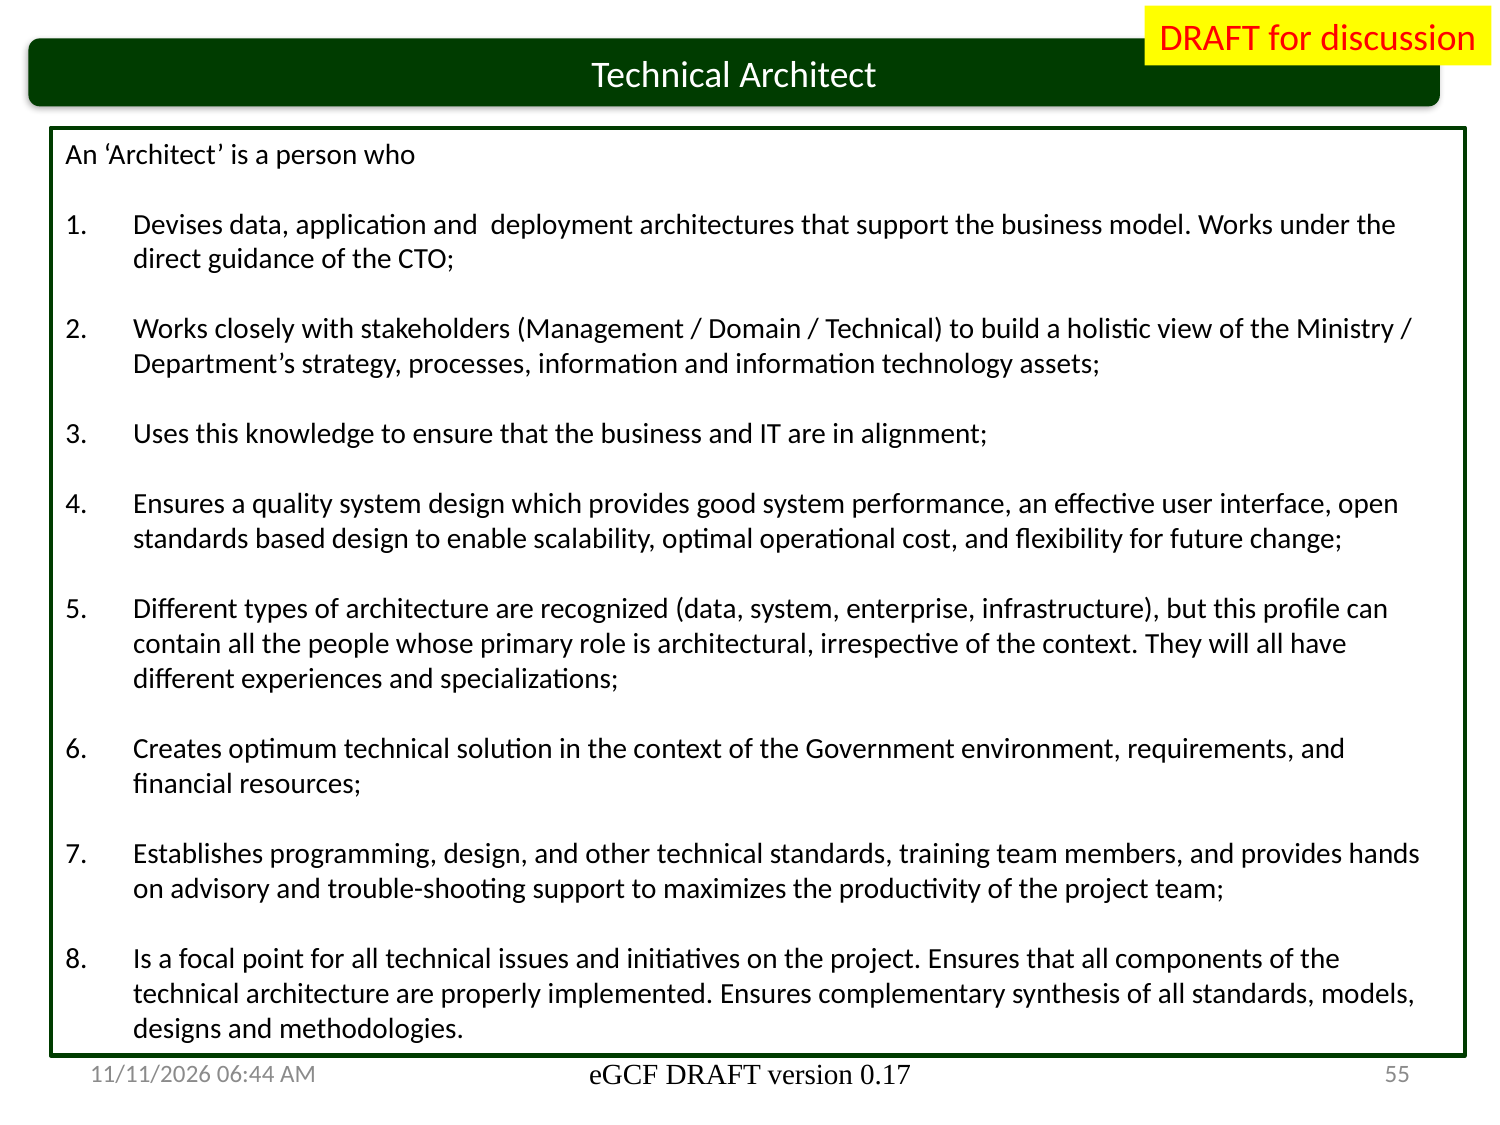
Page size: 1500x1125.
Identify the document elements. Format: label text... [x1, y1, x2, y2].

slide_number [75, 1042, 425, 1103]
text_box DRAFT for discussion [1144, 5, 1492, 66]
text_box An ‘Architect’ is a person who Devises data, application and deployment architectures that support the business model. Works under the direct guidance of the CTO; Works closely with stakeholders (Management / Domain / Technical) to build a holistic view of the Ministry / Department’s strategy, processes, information and information technology assets; Uses this knowledge to ensure that the business and IT are in alignment; Ensures a quality system design which provides good system performance, an effective user interface, open standards based design to enable scalability, optimal operational cost, and flexibility for future change; Different types of architecture are recognized (data, system, enterprise, infrastructure), but this profile can contain all the people whose primary role is architectural, irrespective of the context. They will all have different experiences and specializations; Creates optimum technical solution in the context of the Government environment, requirements, and financial resources; Establishes programming, design, and other technical standards, training team members, and provides hands on advisory and trouble-shooting support to maximizes the productivity of the project team; Is a focal point for all technical issues and initiatives on the project. Ensures that all components of the technical architecture are properly implemented. Ensures complementary synthesis of all standards, models, designs and methodologies. [49, 126, 1467, 1058]
text_box Technical Architect [27, 37, 1441, 108]
footer eGCF DRAFT version 0.17 [512, 1042, 988, 1103]
slide_number 55 [1074, 1042, 1425, 1103]
